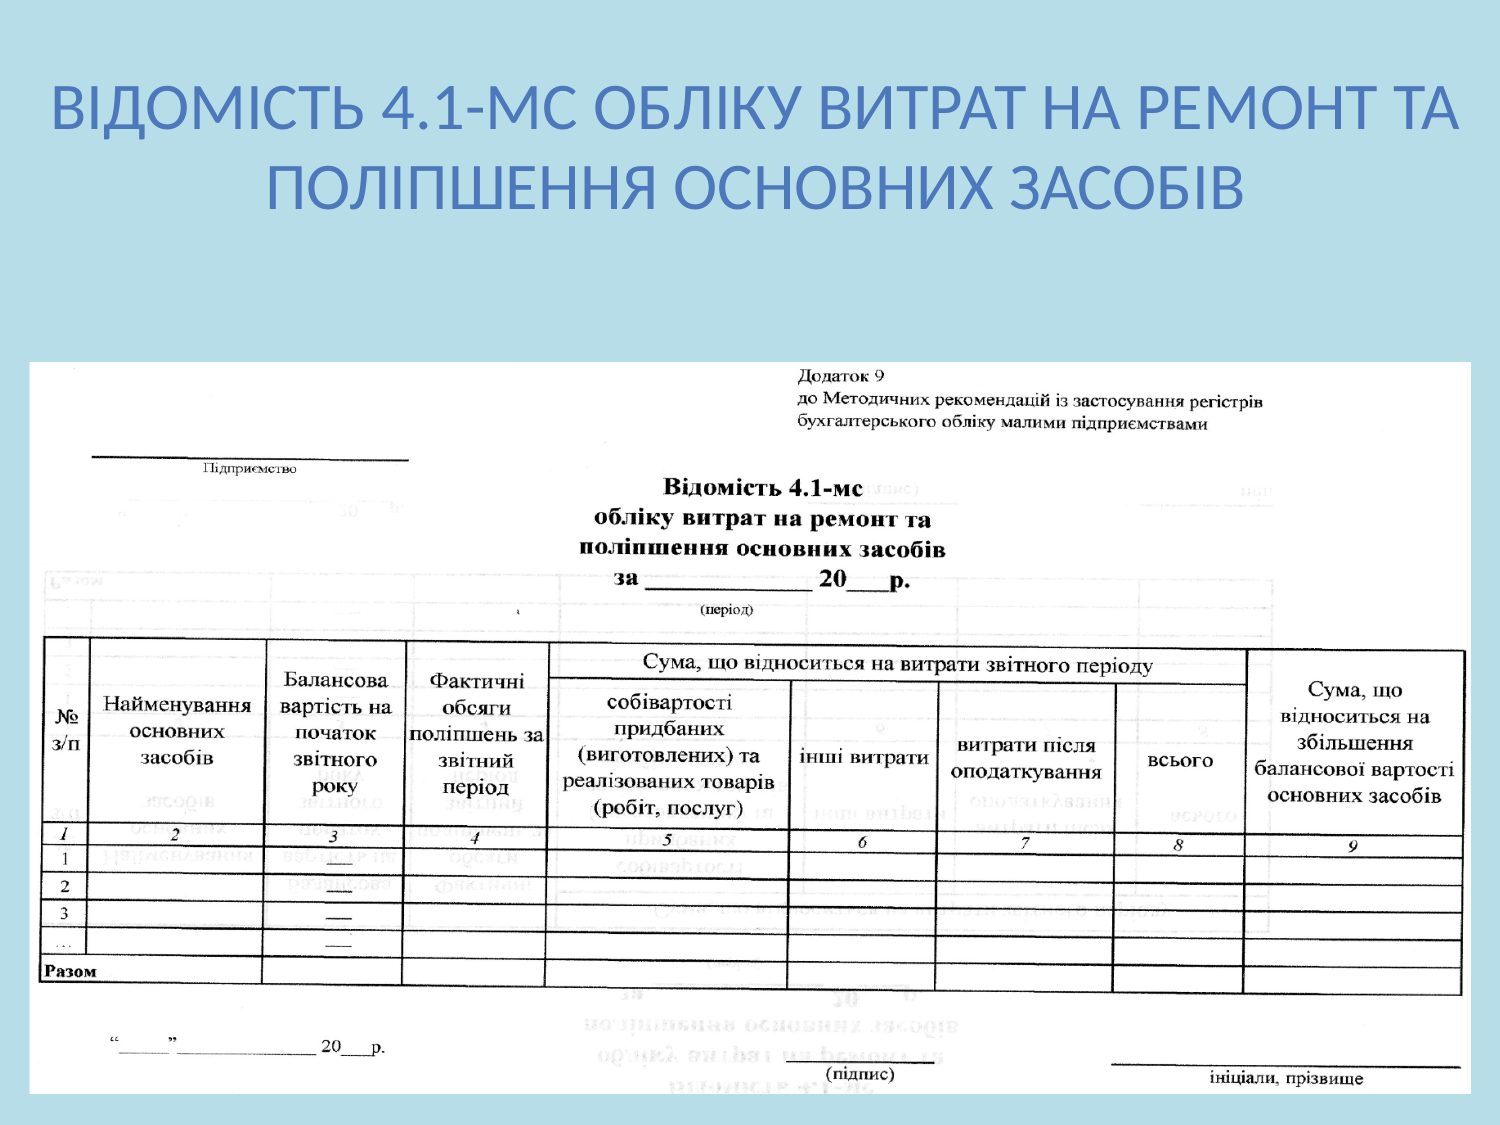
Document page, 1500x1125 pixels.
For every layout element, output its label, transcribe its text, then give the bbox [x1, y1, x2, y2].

picture [31, 362, 383, 1094]
picture [1117, 362, 1470, 1094]
title Відомість 4.1-мс обліку витрат на ремонт та поліпшення основних засобів [1121, 19, 1483, 268]
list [383, 7, 1117, 1125]
title Відомість 4.1-мс обліку витрат на ремонт та поліпшення основних засобів [29, 19, 378, 268]
